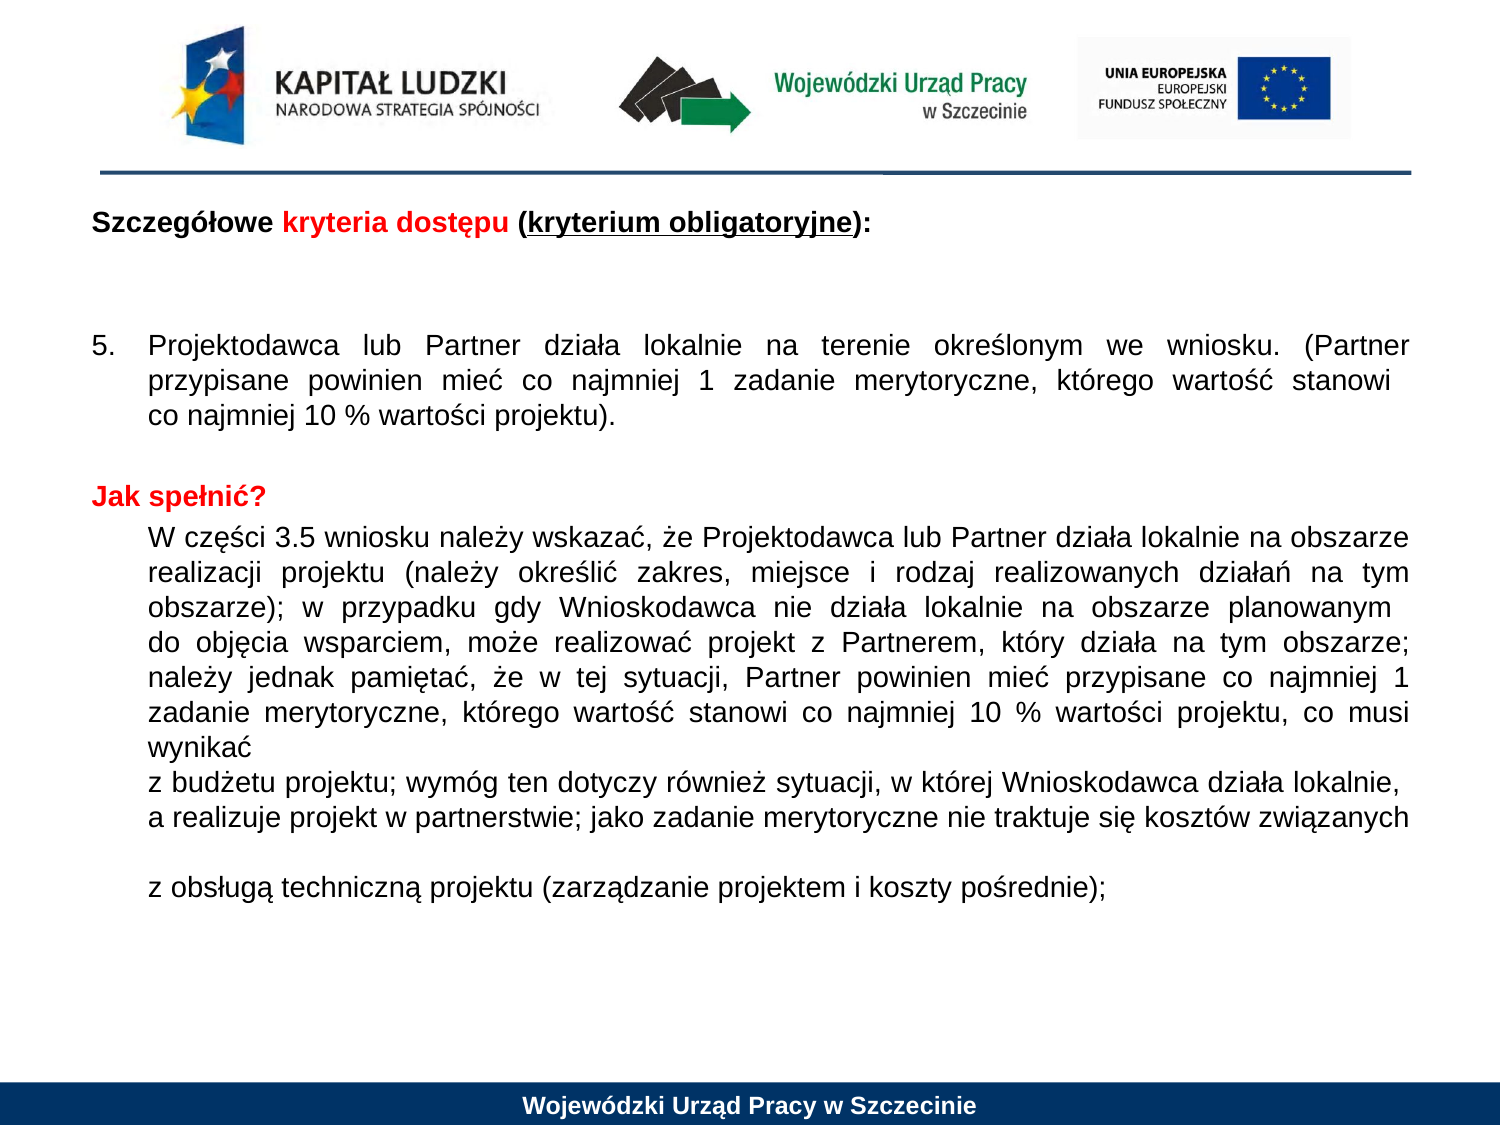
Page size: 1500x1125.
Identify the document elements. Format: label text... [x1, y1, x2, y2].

picture [159, 24, 1353, 149]
list Szczegółowe kryteria dostępu (kryterium obligatoryjne): Projektodawca lub Partner działa lokalnie na terenie określonym we wniosku. (Partner przypisane powinien mieć co najmniej 1 zadanie merytoryczne, którego wartość stanowi co najmniej 10 % wartości projektu). Jak spełnić? W części 3.5 wniosku należy wskazać, że Projektodawca lub Partner działa lokalnie na obszarze realizacji projektu (należy określić zakres, miejsce i rodzaj realizowanych działań na tym obszarze); w przypadku gdy Wnioskodawca nie działa lokalnie na obszarze planowanym do objęcia wsparciem, może realizować projekt z Partnerem, który działa na tym obszarze; należy jednak pamiętać, że w tej sytuacji, Partner powinien mieć przypisane co najmniej 1 zadanie merytoryczne, którego wartość stanowi co najmniej 10 % wartości projektu, co musi wynikać z budżetu projektu; wymóg ten dotyczy również sytuacji, w której Wnioskodawca działa lokalnie, a realizuje projekt w partnerstwie; jako zadanie merytoryczne nie traktuje się kosztów związanych z obsługą techniczną projektu (zarządzanie projektem i koszty pośrednie); [76, 196, 1427, 999]
